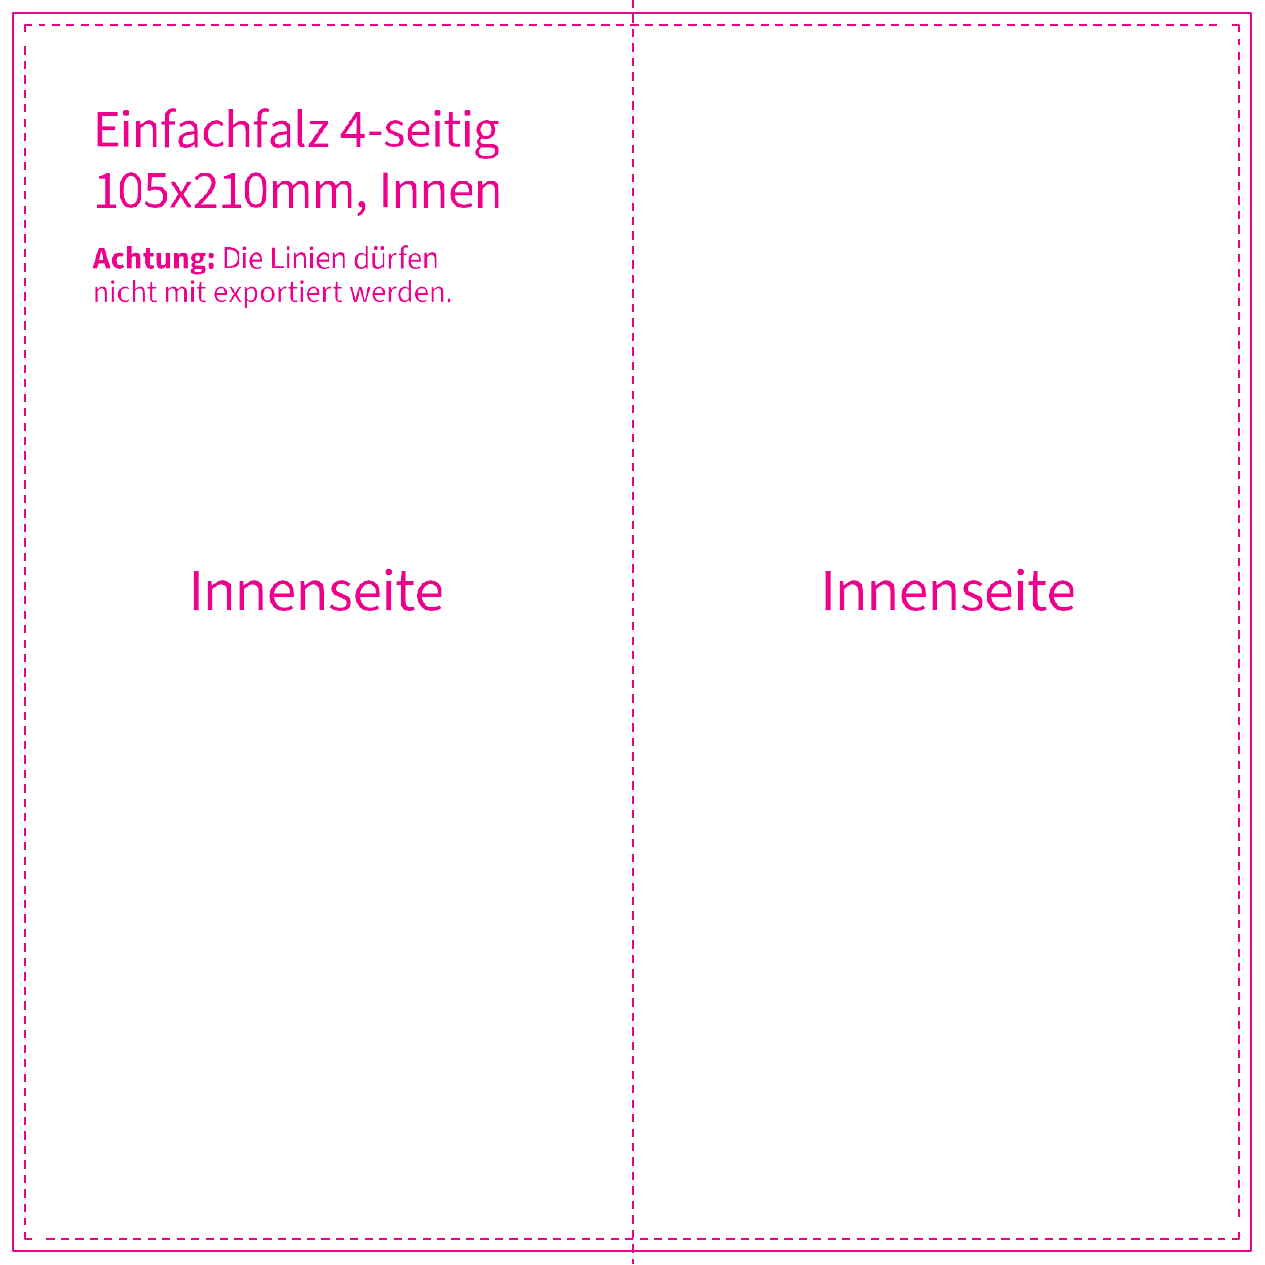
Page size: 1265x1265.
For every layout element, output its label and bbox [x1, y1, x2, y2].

text_box [11, 0, 1253, 1265]
